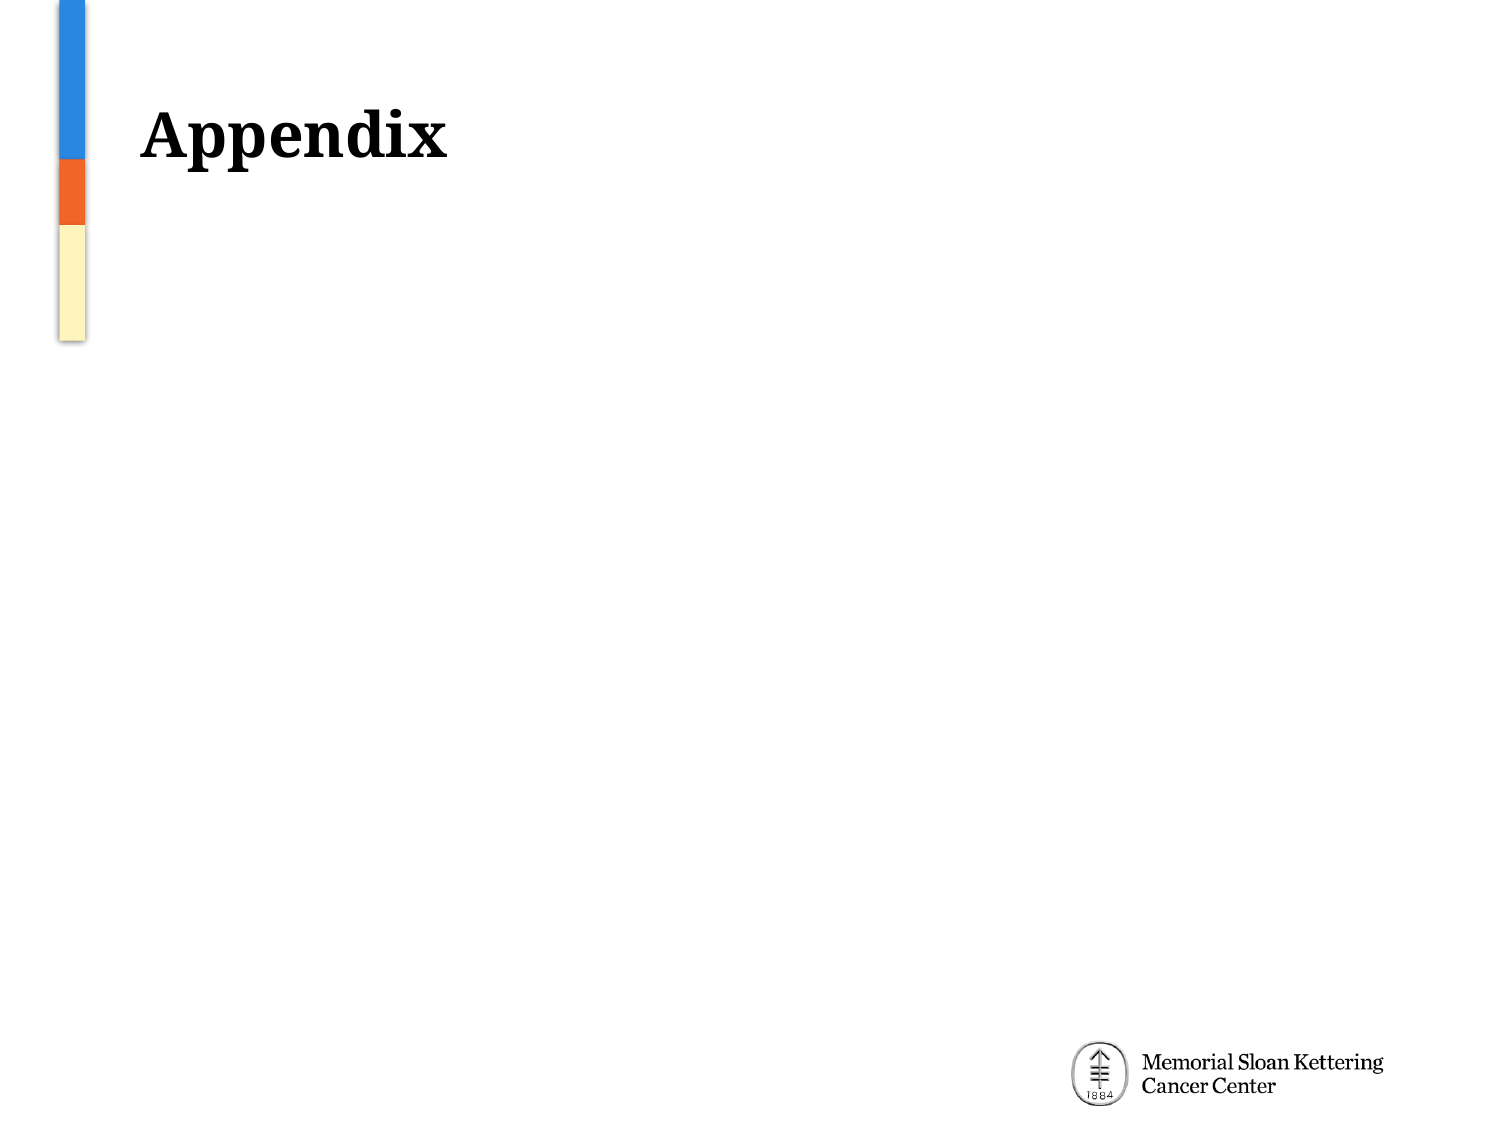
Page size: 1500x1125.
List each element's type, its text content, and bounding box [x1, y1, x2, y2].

title Appendix [125, 48, 1386, 178]
